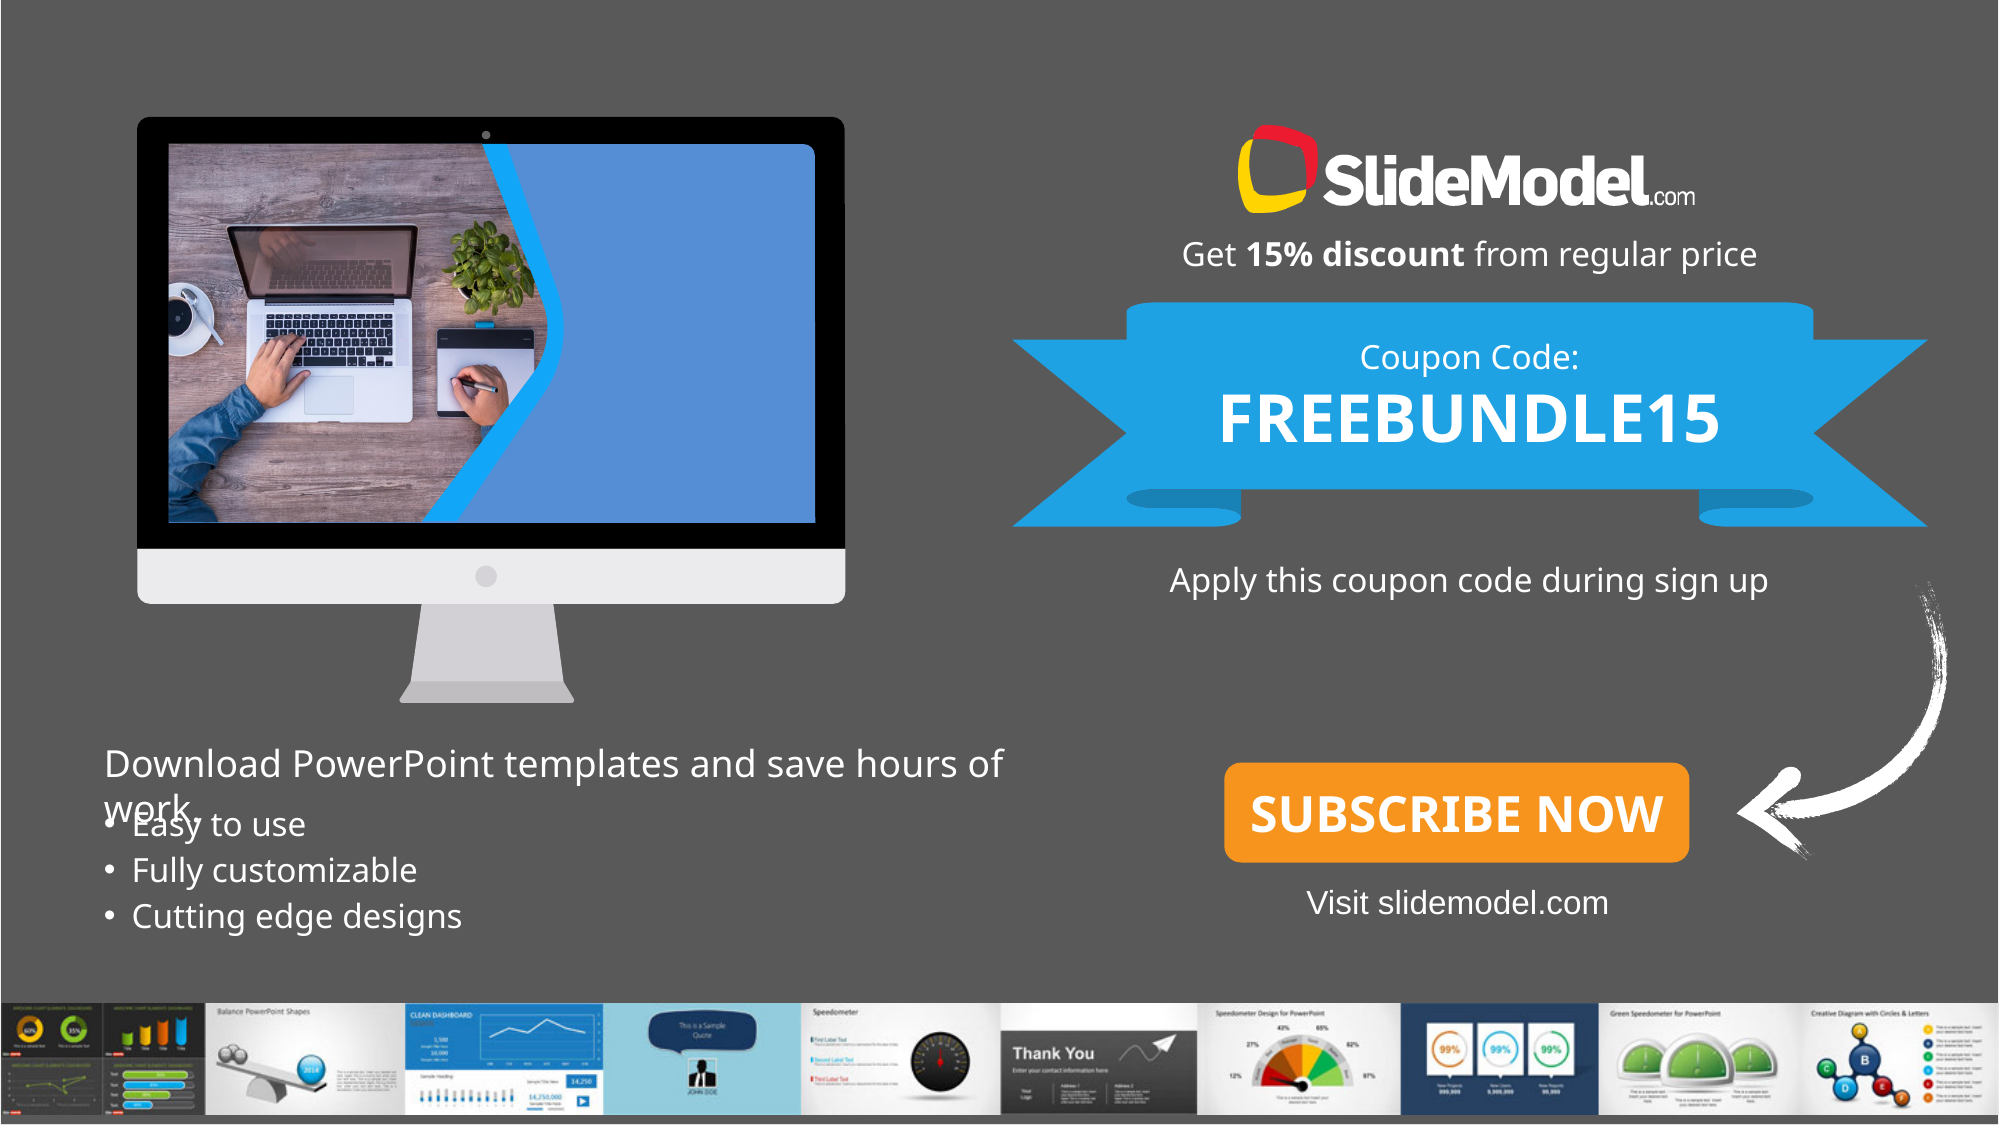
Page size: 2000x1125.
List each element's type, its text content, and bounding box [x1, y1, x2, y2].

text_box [136, 116, 846, 704]
text_box Easy to use Fully customizable Cutting edge designs [88, 838, 863, 943]
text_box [168, 143, 565, 523]
text_box [0, 0, 2000, 1003]
text_box Apply this coupon code during sign up [1129, 551, 1811, 607]
text_box Visit slidemodel.com [1247, 874, 1669, 928]
text_box [1736, 594, 1948, 861]
text_box Coupon Code: FREEBUNDLE15 [1173, 328, 1767, 464]
text_box [1012, 302, 1928, 527]
text_box [1928, 587, 1937, 601]
picture [1237, 125, 1695, 213]
text_box Download PowerPoint templates and save hours of work. [88, 732, 1059, 838]
picture [0, 1003, 1999, 1115]
text_box Get 15% discount from regular price [1058, 225, 1882, 281]
text_box SUBSCRIBE NOW [1222, 760, 1692, 865]
